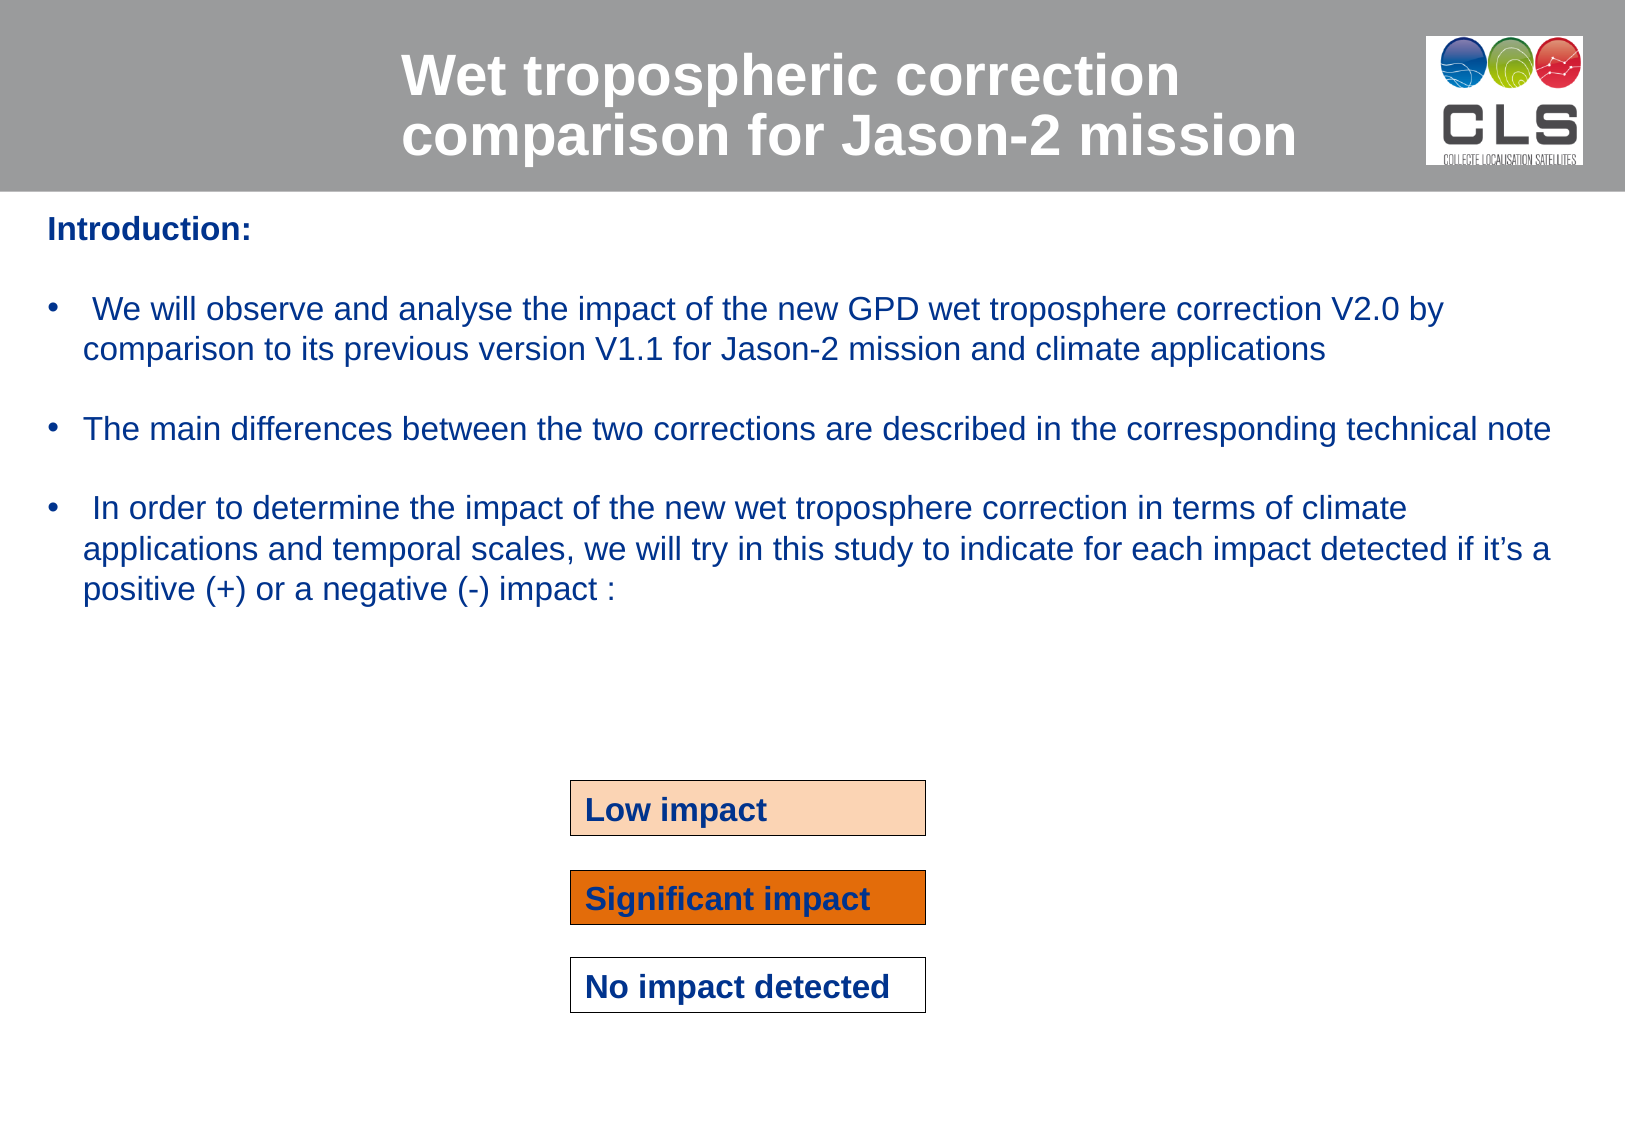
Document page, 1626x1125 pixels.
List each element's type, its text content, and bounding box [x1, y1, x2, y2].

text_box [569, 780, 926, 1014]
text_box Introduction: We will observe and analyse the impact of the new GPD wet troposphere correction V2.0 by comparison to its previous version V1.1 for Jason-2 mission and climate applications The main differences between the two corrections are described in the corresponding technical note In order to determine the impact of the new wet troposphere correction in terms of climate applications and temporal scales, we will try in this study to indicate for each impact detected if it’s a positive (+) or a negative (-) impact : [32, 199, 1597, 665]
picture [1426, 36, 1583, 165]
text_box Wet tropospheric correction comparison for Jason-2 mission [386, 40, 1479, 172]
